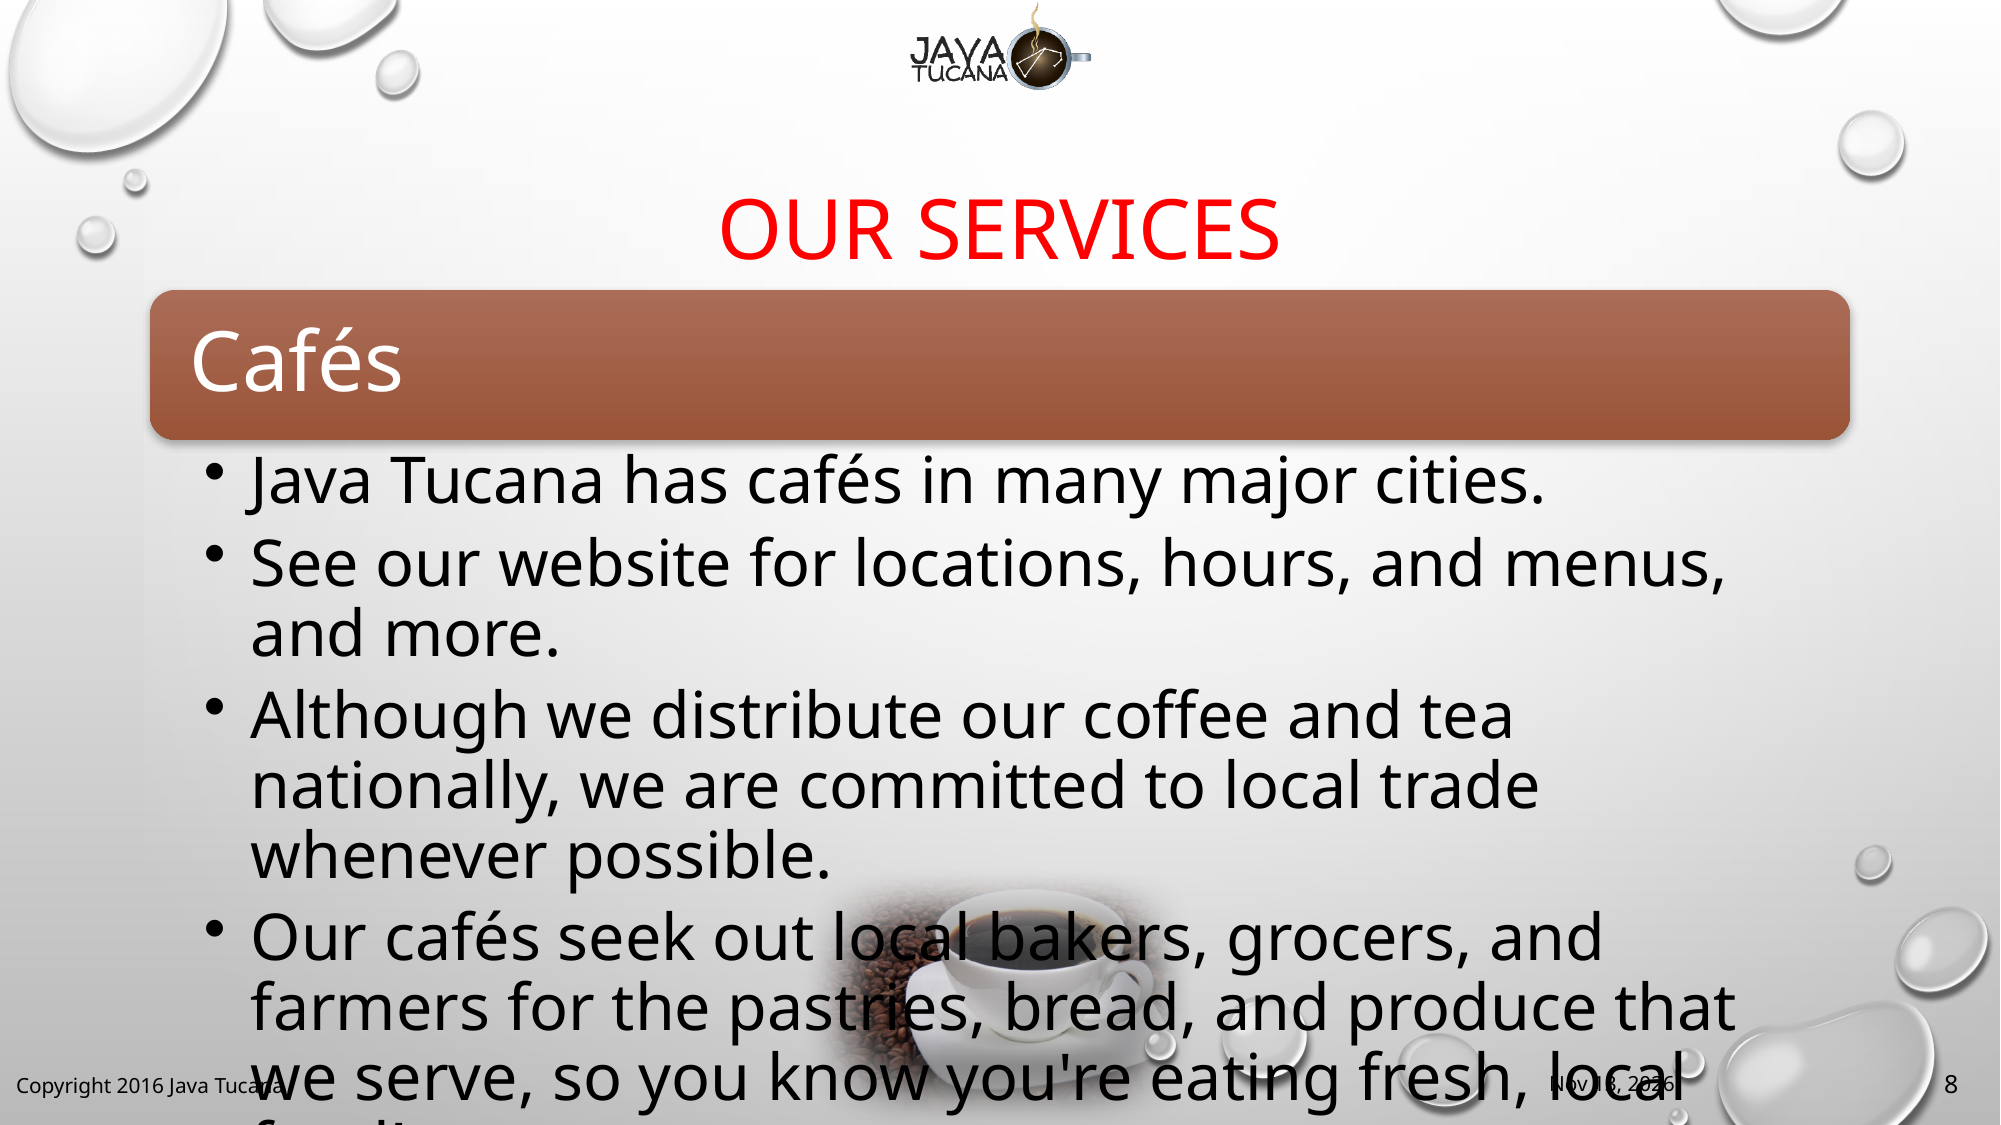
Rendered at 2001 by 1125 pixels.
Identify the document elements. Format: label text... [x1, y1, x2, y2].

slide_number 5-May-16 [1239, 1055, 1690, 1116]
picture [0, 0, 2001, 1125]
footer Copyright 2016 Java Tucana [1, 1055, 1096, 1116]
title Our Services [149, 101, 1851, 282]
slide_number 8 [1848, 1055, 1974, 1116]
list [149, 282, 1851, 951]
